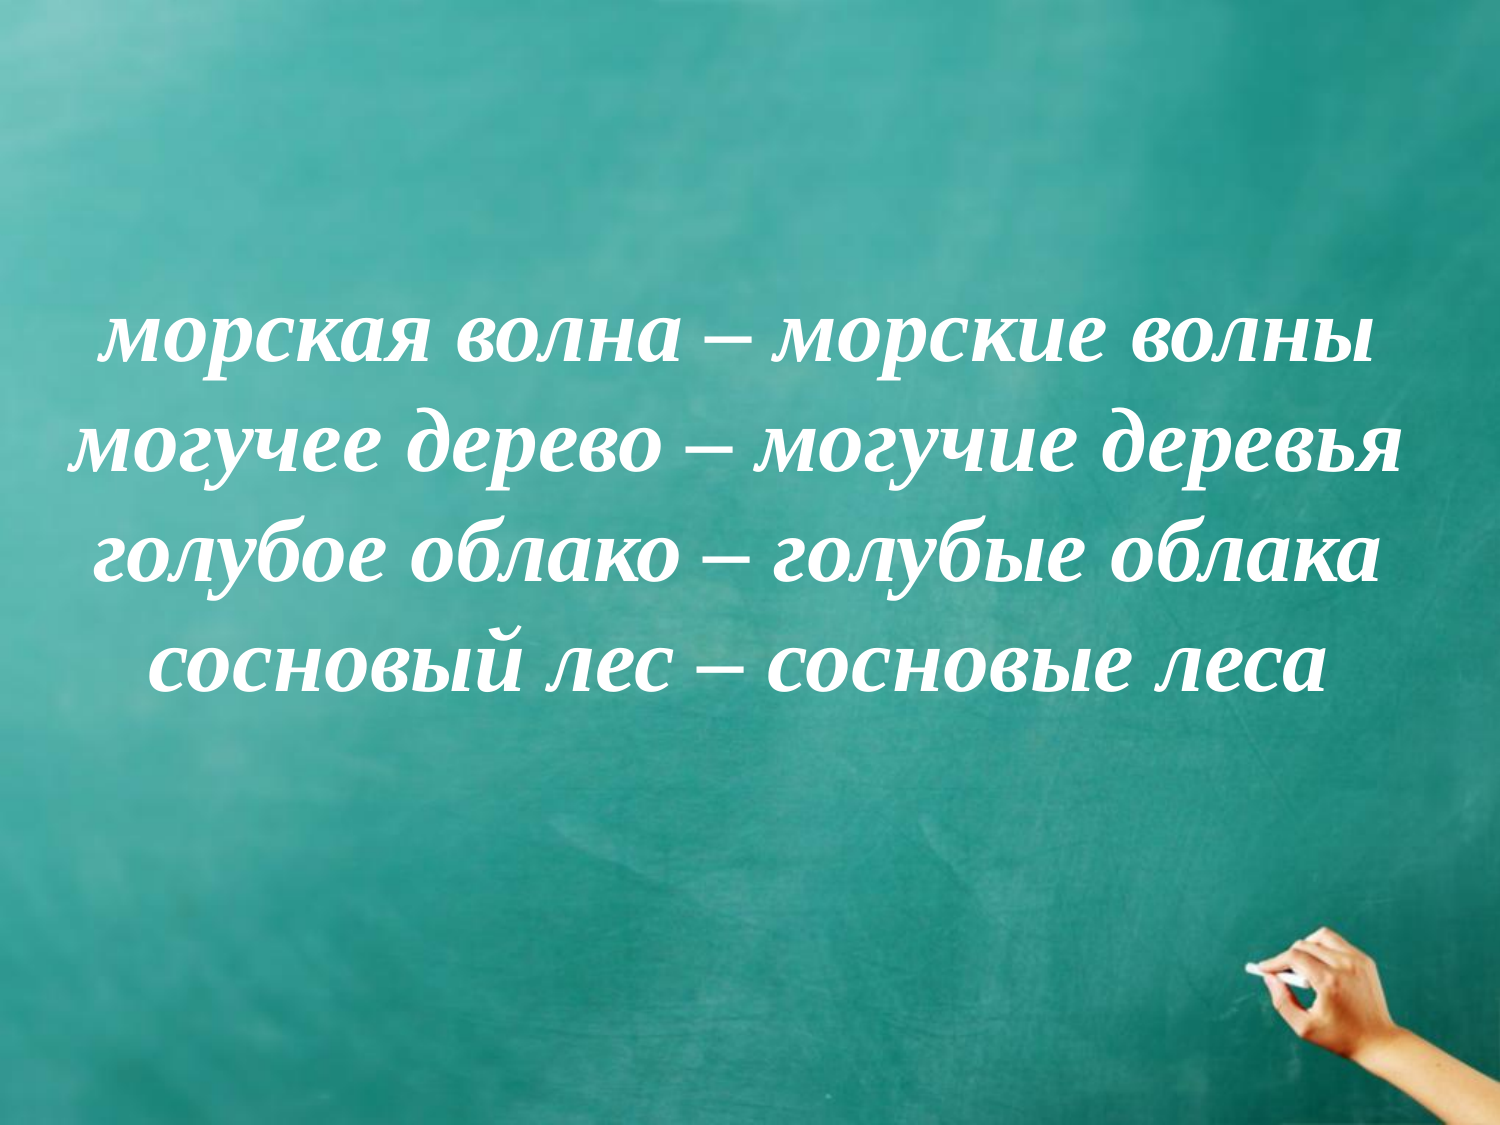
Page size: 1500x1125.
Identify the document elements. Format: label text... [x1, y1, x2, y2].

title морская волна – морские волны могучее дерево – могучие деревья голубое облако – голубые облака сосновый лес – сосновые леса [23, 128, 1455, 961]
picture [0, 0, 1500, 1125]
